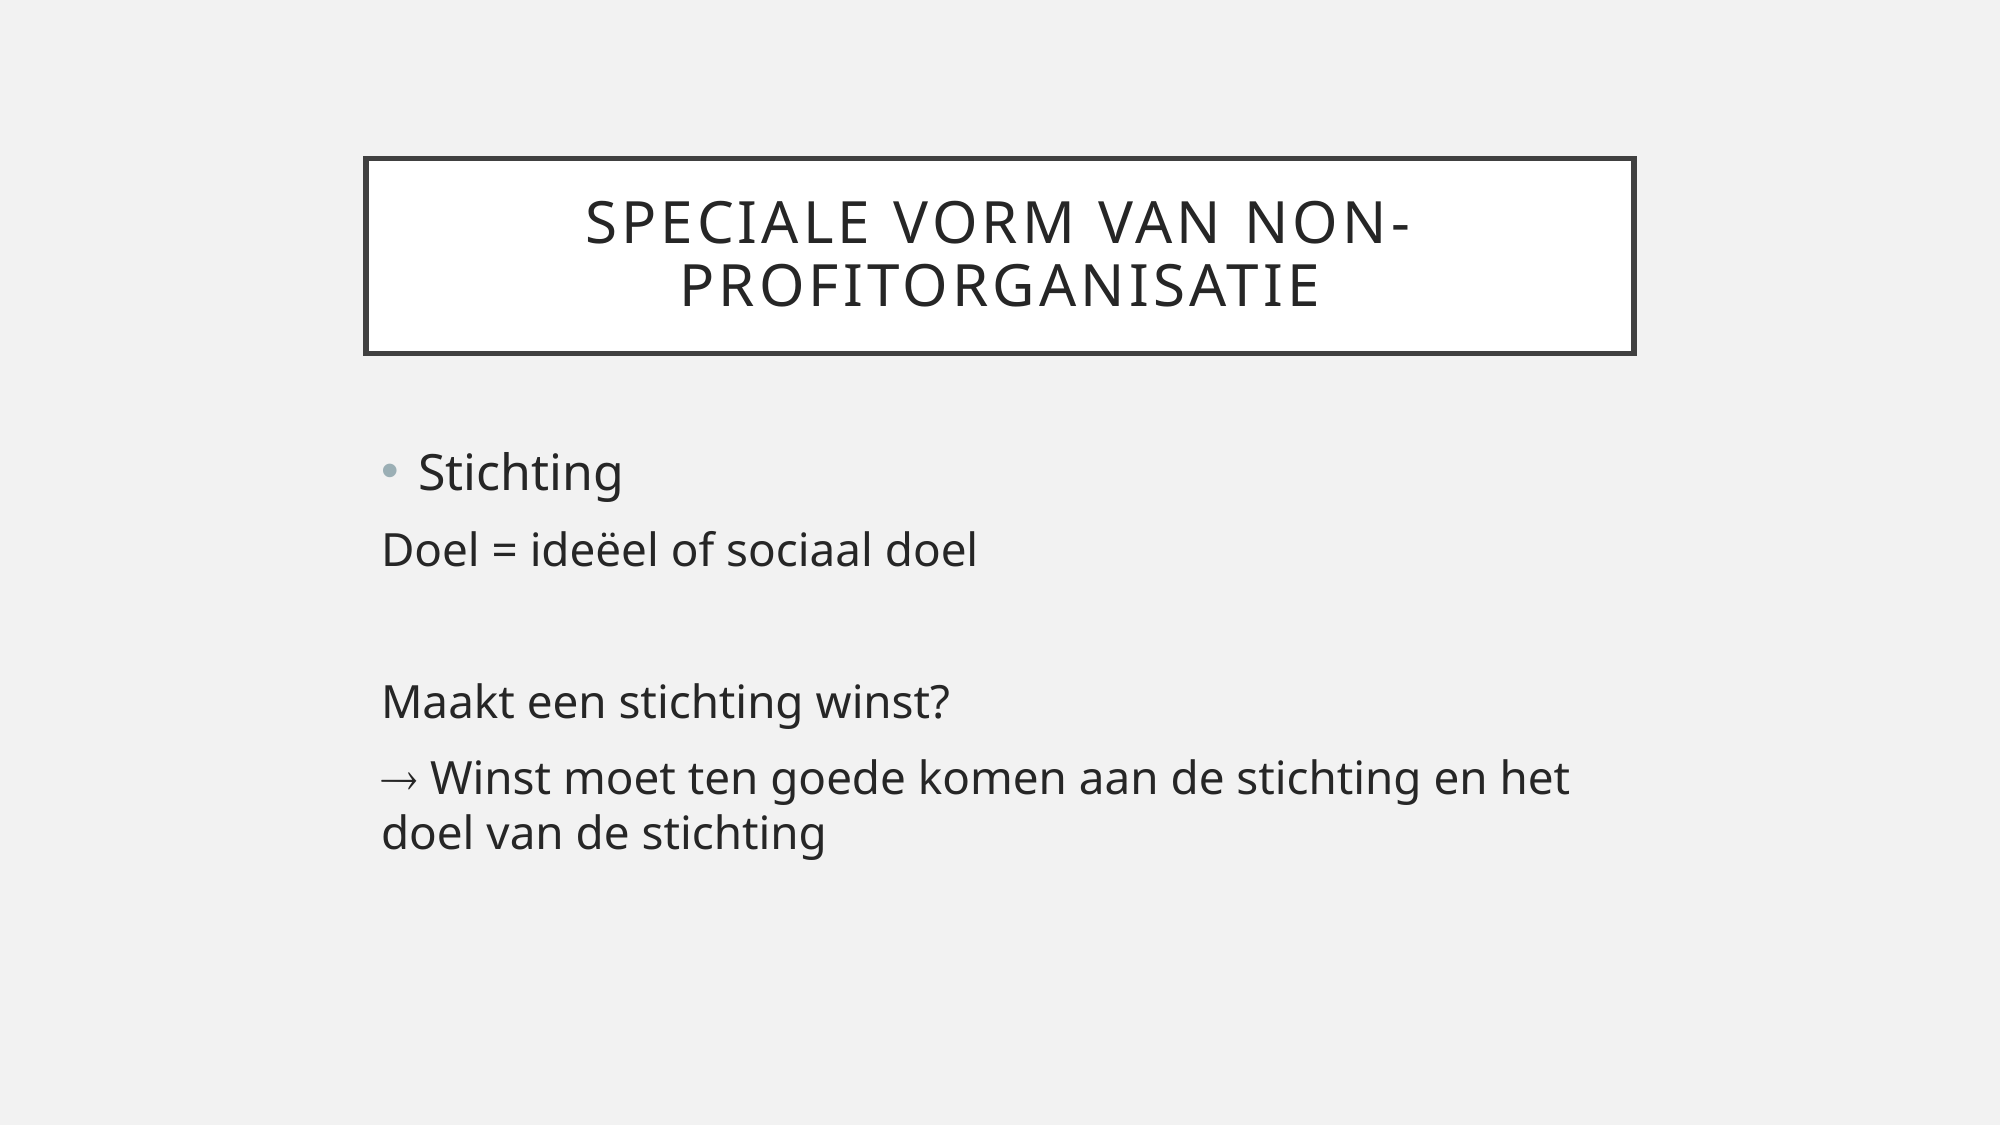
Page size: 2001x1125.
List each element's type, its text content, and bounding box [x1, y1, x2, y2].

list Stichting Doel = ideëel of sociaal doel Maakt een stichting winst?  Winst moet ten goede komen aan de stichting en het doel van de stichting [366, 432, 1634, 942]
title Speciale vorm van non-profitorganisatie [363, 156, 1637, 356]
